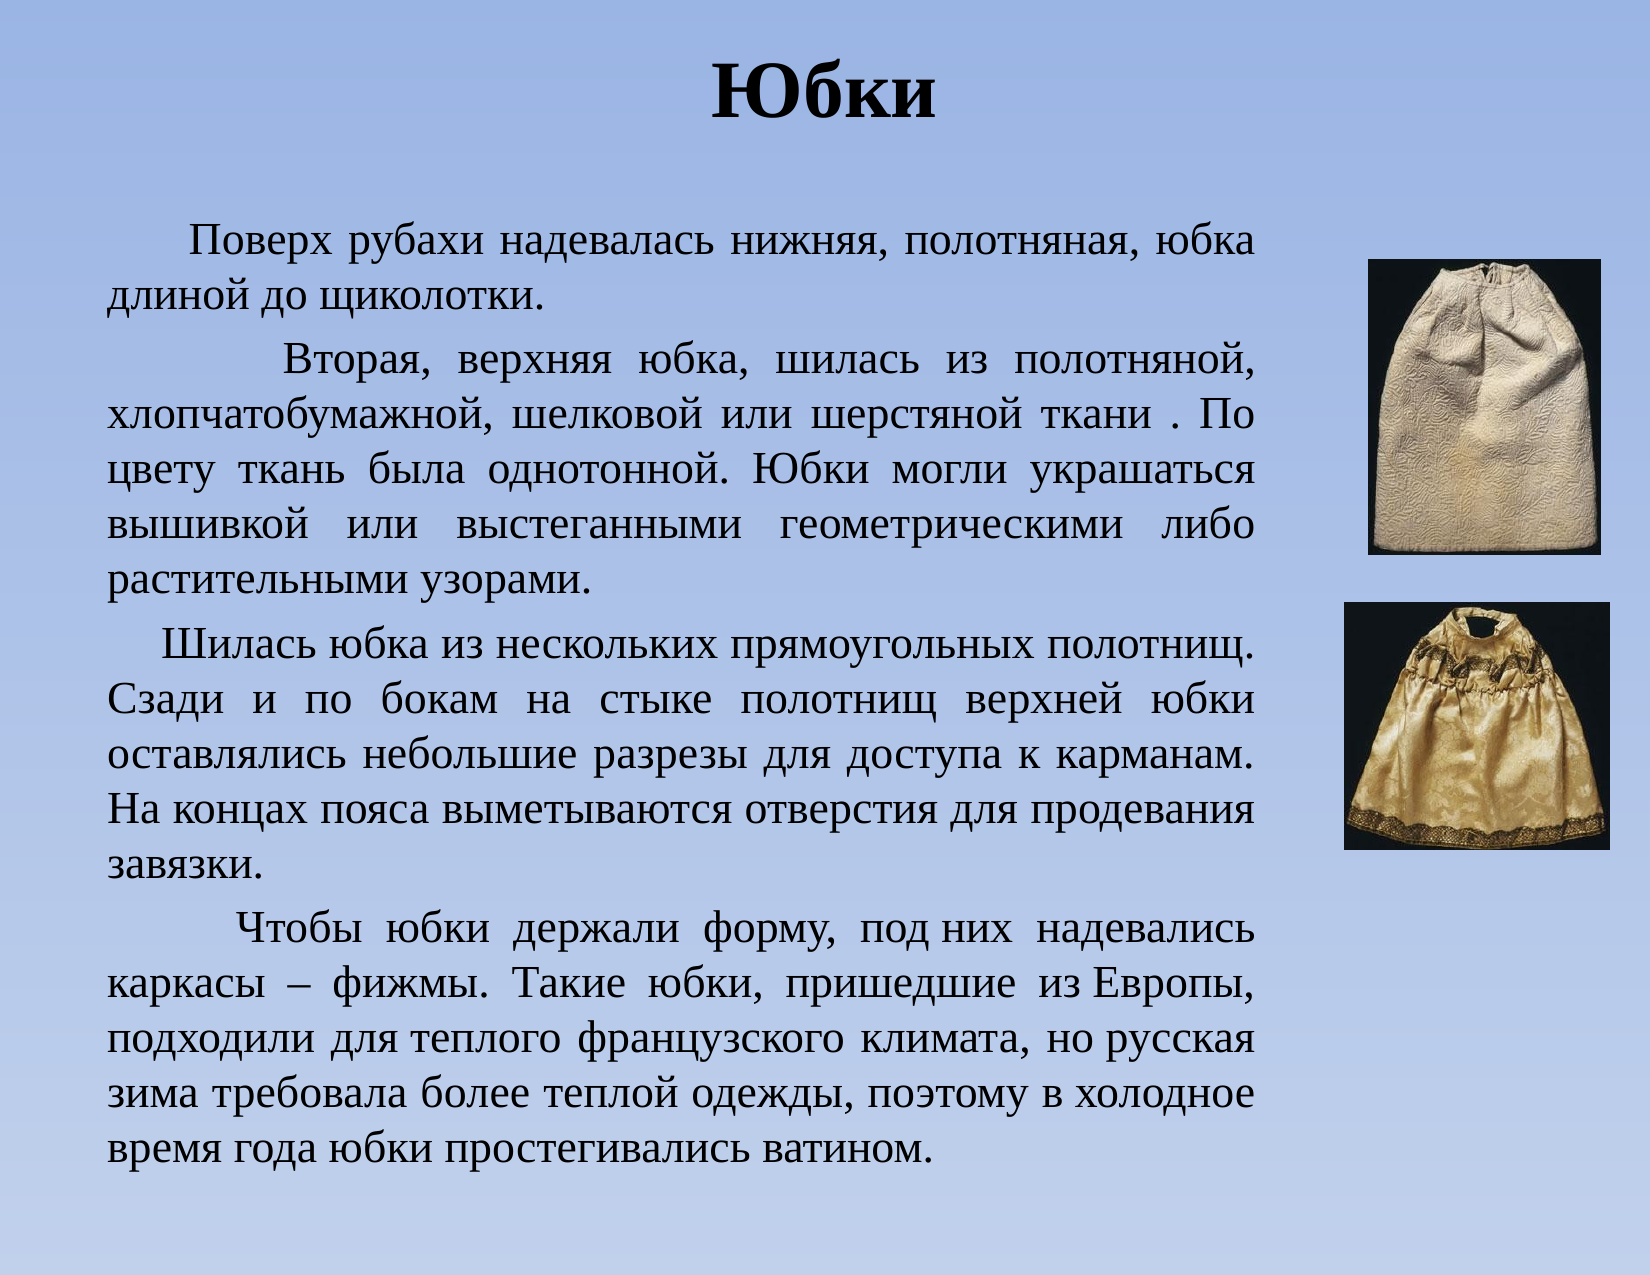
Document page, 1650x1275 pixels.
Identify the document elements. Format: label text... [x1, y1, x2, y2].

picture [1368, 259, 1601, 555]
text_box Юбки [82, 0, 1568, 319]
picture [1344, 601, 1611, 851]
text_box Поверх рубахи надевалась нижняя, полотняная, юбка длиной до щиколотки. Вторая, верхняя юбка, шилась из полотняной, хлопчатобумажной, шелковой или шерстяной ткани . По цвету ткань была однотонной. Юбки могли украшаться вышивкой или выстеганными геометрическими либо растительными узорами. Шилась юбка из нескольких прямоугольных полотнищ. Сзади и по бокам на стыке полотнищ верхней юбки оставлялись небольшие разрезы для доступа к карманам. На концах пояса выметываются отверстия для продевания завязки. Чтобы юбки держали форму, под них надевались каркасы – фижмы. Такие юбки, пришедшие из Европы, подходили для теплого французского климата, но русская зима требовала более теплой одежды, поэтому в холодное время года юбки простегивались ватином. [33, 200, 1274, 1222]
